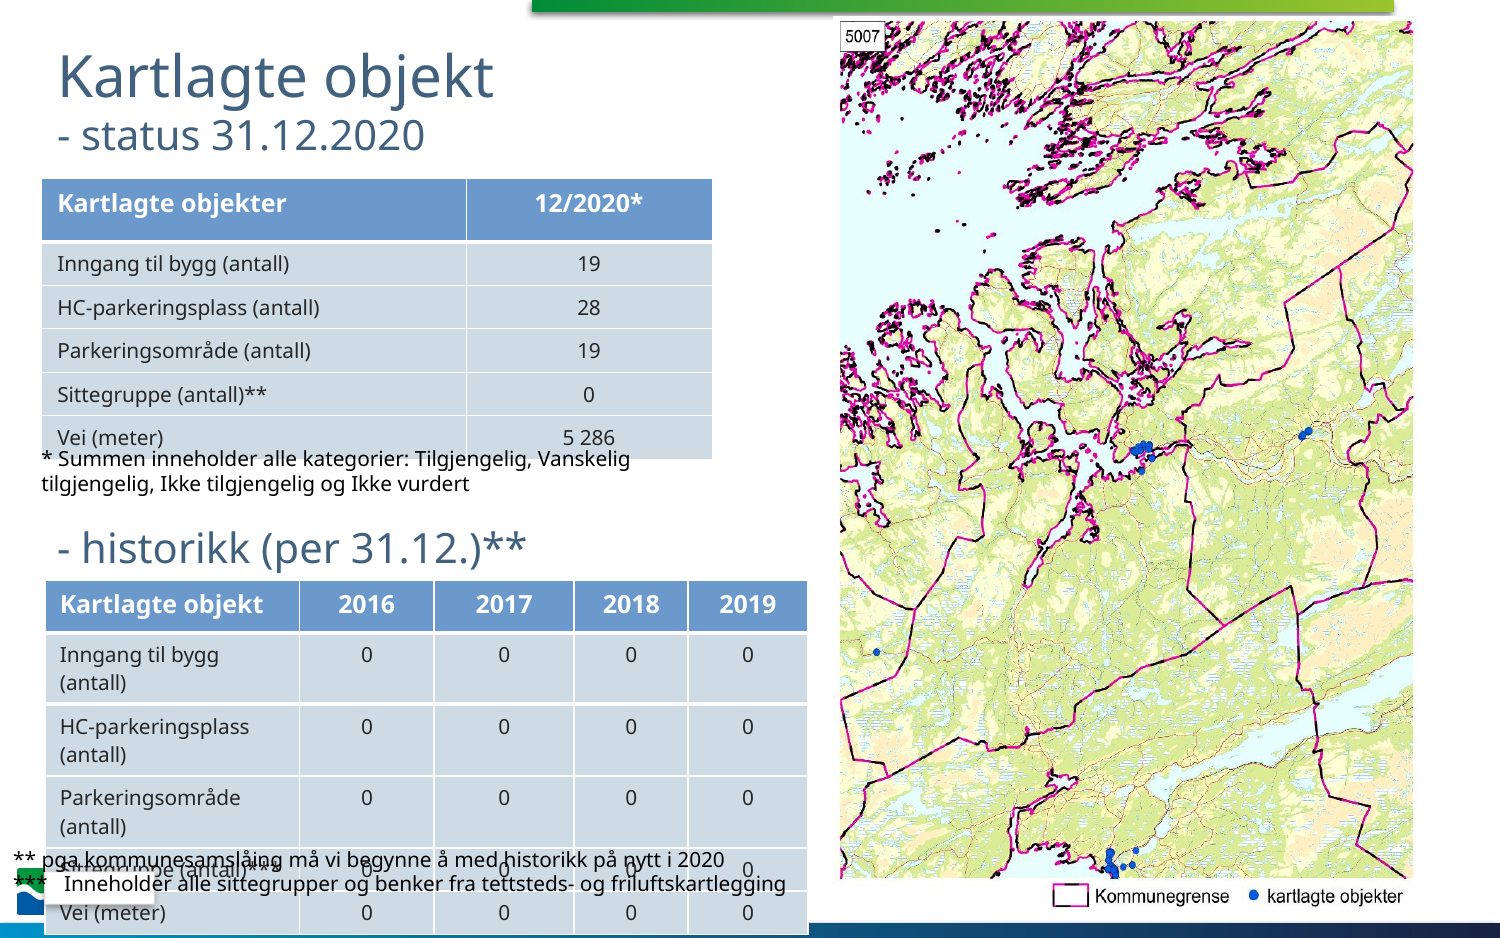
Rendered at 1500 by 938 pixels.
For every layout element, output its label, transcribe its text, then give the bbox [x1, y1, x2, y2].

table_header 2019 [689, 581, 807, 631]
table_cell 0 [575, 706, 687, 775]
table_cell 0 [689, 777, 807, 847]
table_cell Vei (meter) [42, 416, 466, 438]
picture [833, 16, 1419, 913]
table_cell Sittegruppe (antall)** [42, 373, 466, 415]
table_cell 0 [575, 777, 687, 838]
table_header 2017 [435, 581, 573, 631]
text_box - historikk (per 31.12.)** [42, 496, 828, 580]
table_cell 0 [689, 706, 807, 775]
table_cell HC-parkeringsplass (antall) [42, 286, 466, 328]
text_box * Summen inneholder alle kategorier: Tilgjengelig, Vanskelig tilgjengelig, Ikke tilgjengelig og Ikke vurdert [26, 438, 711, 504]
text_box Kartlagte objekt - status 31.12.2020 [42, 24, 828, 167]
table_cell Parkeringsområde (antall) [42, 329, 466, 372]
table_header Kartlagte objekt [46, 581, 299, 631]
table_cell 28 [467, 286, 712, 328]
table_cell HC-parkeringsplass (antall) [46, 706, 299, 775]
table_header Kartlagte objekter [42, 179, 466, 240]
table_cell 0 [300, 635, 433, 702]
table_cell 19 [467, 329, 712, 372]
table_cell Inngang til bygg (antall) [42, 244, 466, 285]
table_cell 0 [802, 849, 807, 890]
table_cell 0 [467, 373, 712, 415]
table_cell 0 [689, 892, 807, 934]
table_header 2018 [575, 581, 687, 631]
table_cell 0 [435, 904, 573, 934]
text_box ** pga kommunesamslåing må vi begynne å med historikk på nytt i 2020 *** Inneholder alle sittegrupper og benker fra tettsteds- og friluftskartlegging [0, 838, 802, 904]
table_cell 0 [435, 777, 573, 838]
table_cell 5 286 [467, 416, 712, 459]
table_cell Inngang til bygg (antall) [46, 635, 299, 702]
table_cell Parkeringsområde (antall) [46, 777, 299, 838]
table_cell 0 [575, 904, 687, 934]
table_cell 0 [300, 904, 433, 934]
table_header 12/2020* [467, 179, 712, 240]
table_cell 0 [435, 706, 573, 775]
table_cell 0 [435, 635, 573, 702]
table_cell Vei (meter) [46, 904, 299, 934]
table_cell 0 [300, 777, 433, 838]
table_cell 0 [300, 706, 433, 775]
table_cell 0 [689, 635, 807, 702]
table_cell 0 [575, 635, 687, 702]
table_cell 19 [467, 244, 712, 285]
table_header 2016 [300, 581, 433, 631]
